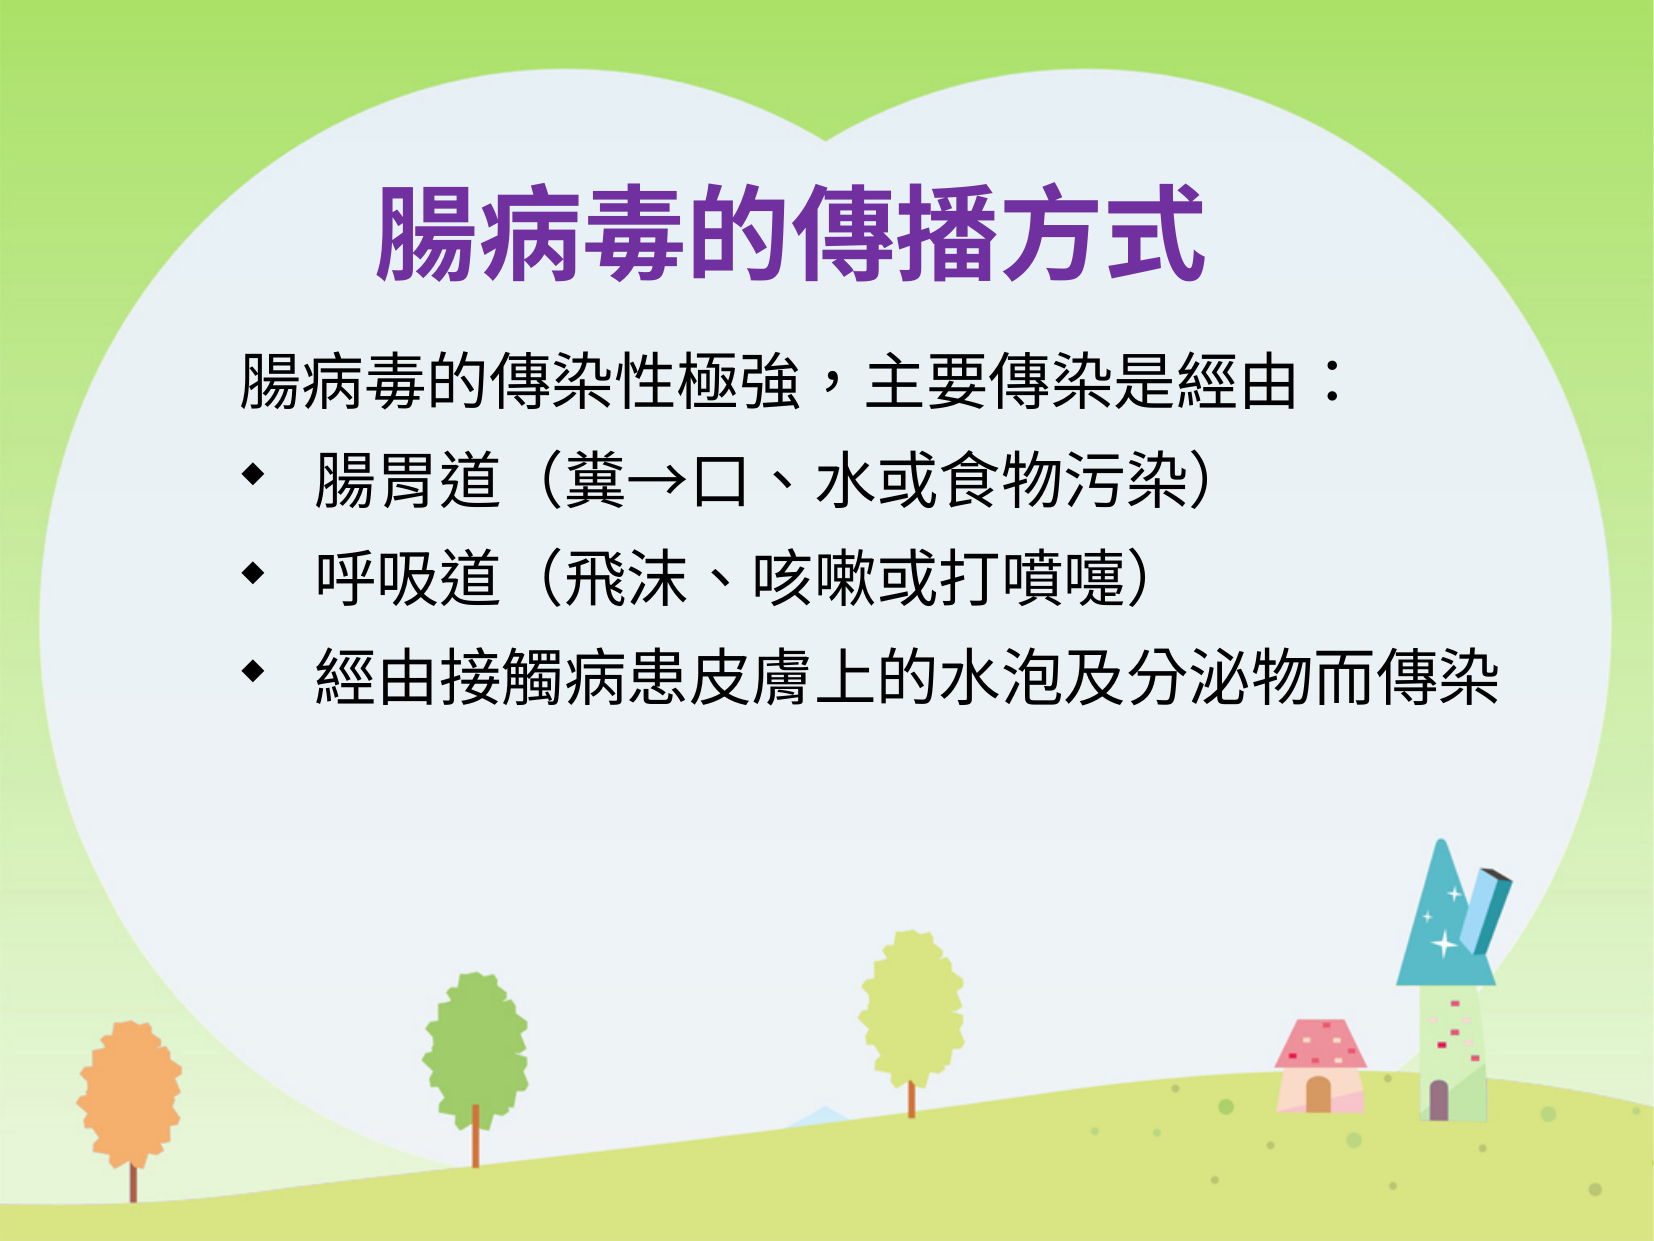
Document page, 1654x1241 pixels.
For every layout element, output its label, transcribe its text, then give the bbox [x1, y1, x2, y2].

text_box 腸病毒的傳播方式 [47, 127, 1536, 335]
picture [0, 0, 1654, 1241]
text_box 腸病毒的傳染性極強，主要傳染是經由： 腸胃道（糞→口、水或食物污染） 呼吸道（飛沫、咳嗽或打噴嚏） 經由接觸病患皮膚上的水泡及分泌物而傳染 [224, 335, 1517, 720]
